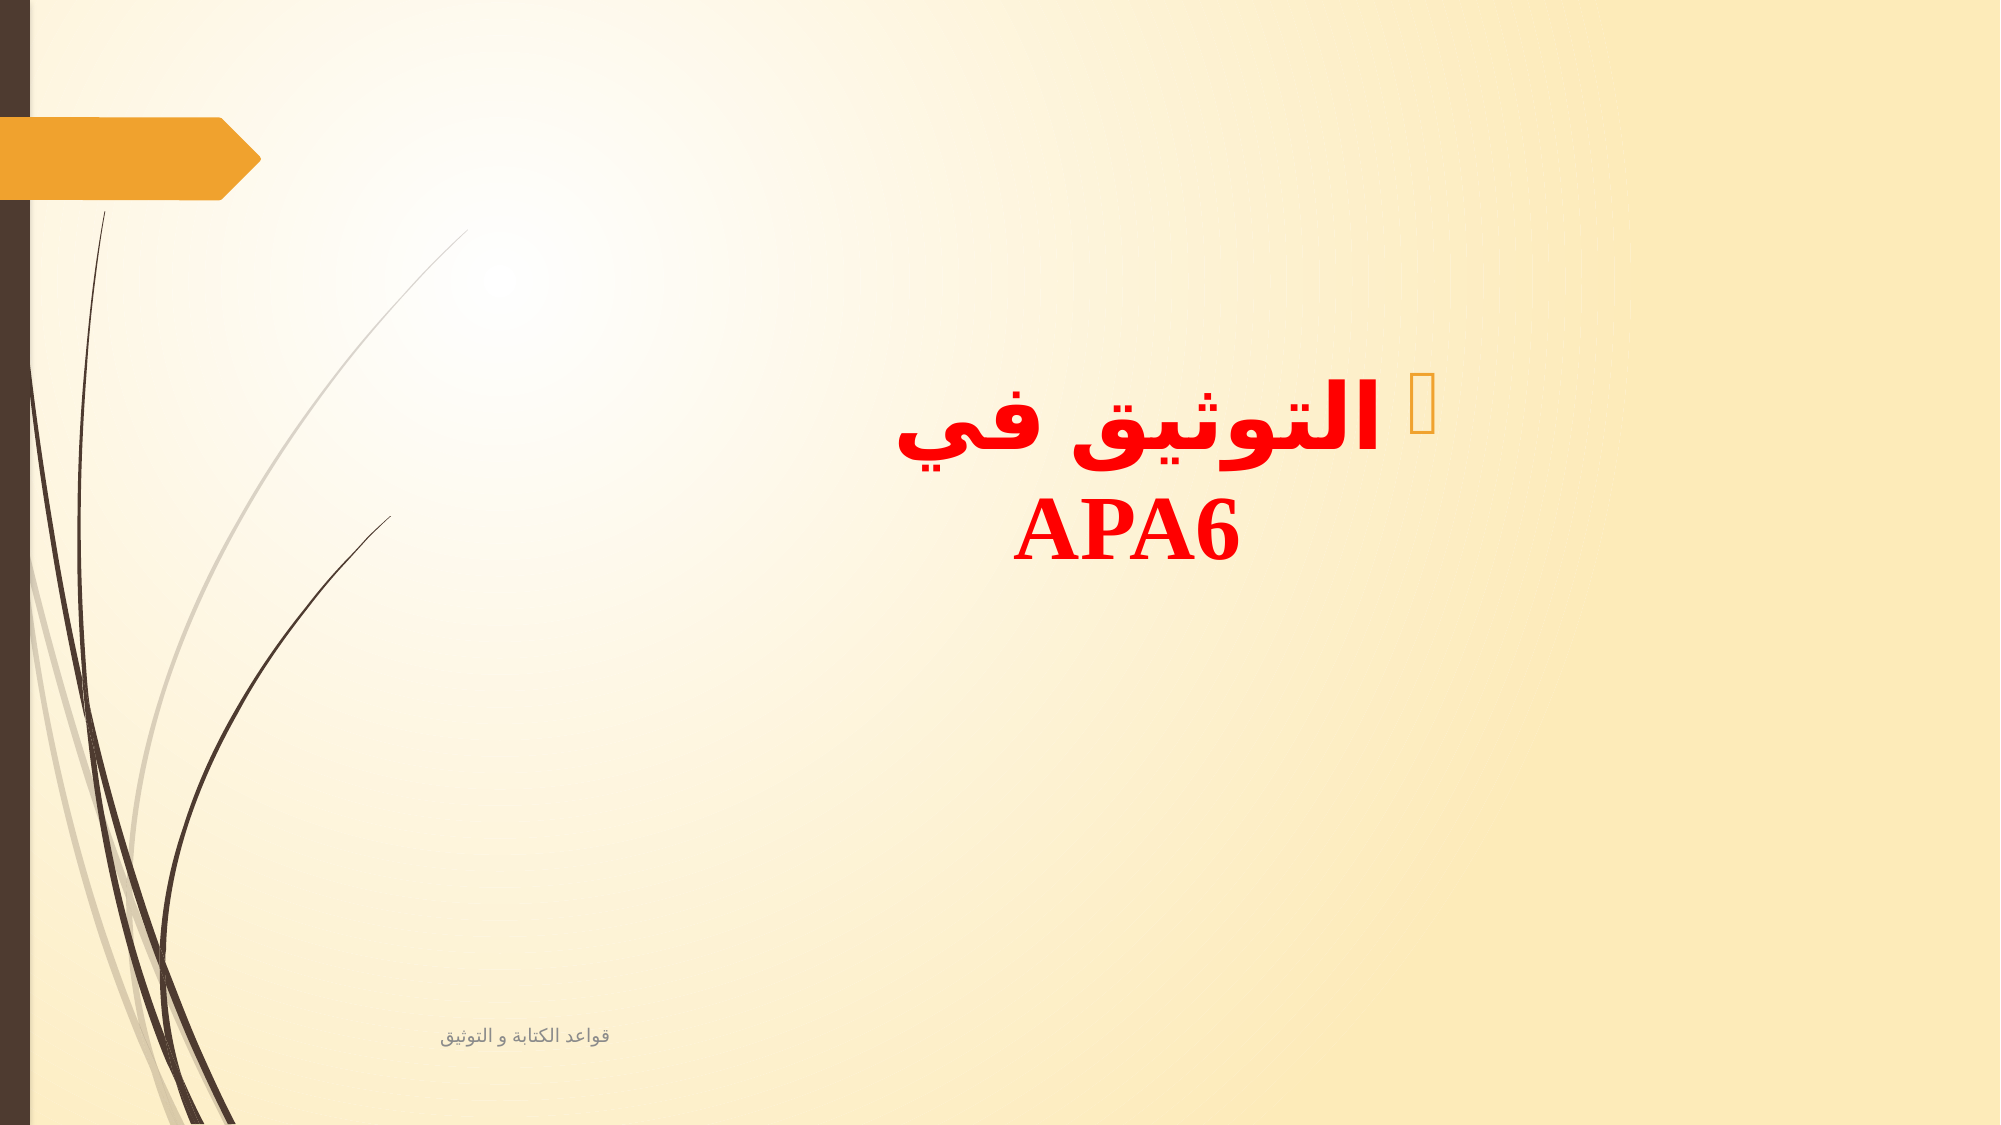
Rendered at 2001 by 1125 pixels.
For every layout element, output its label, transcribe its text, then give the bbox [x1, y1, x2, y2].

list التوثيق في APA6 [424, 350, 1888, 970]
footer قواعد الكتابة و التوثيق [424, 1006, 1675, 1067]
